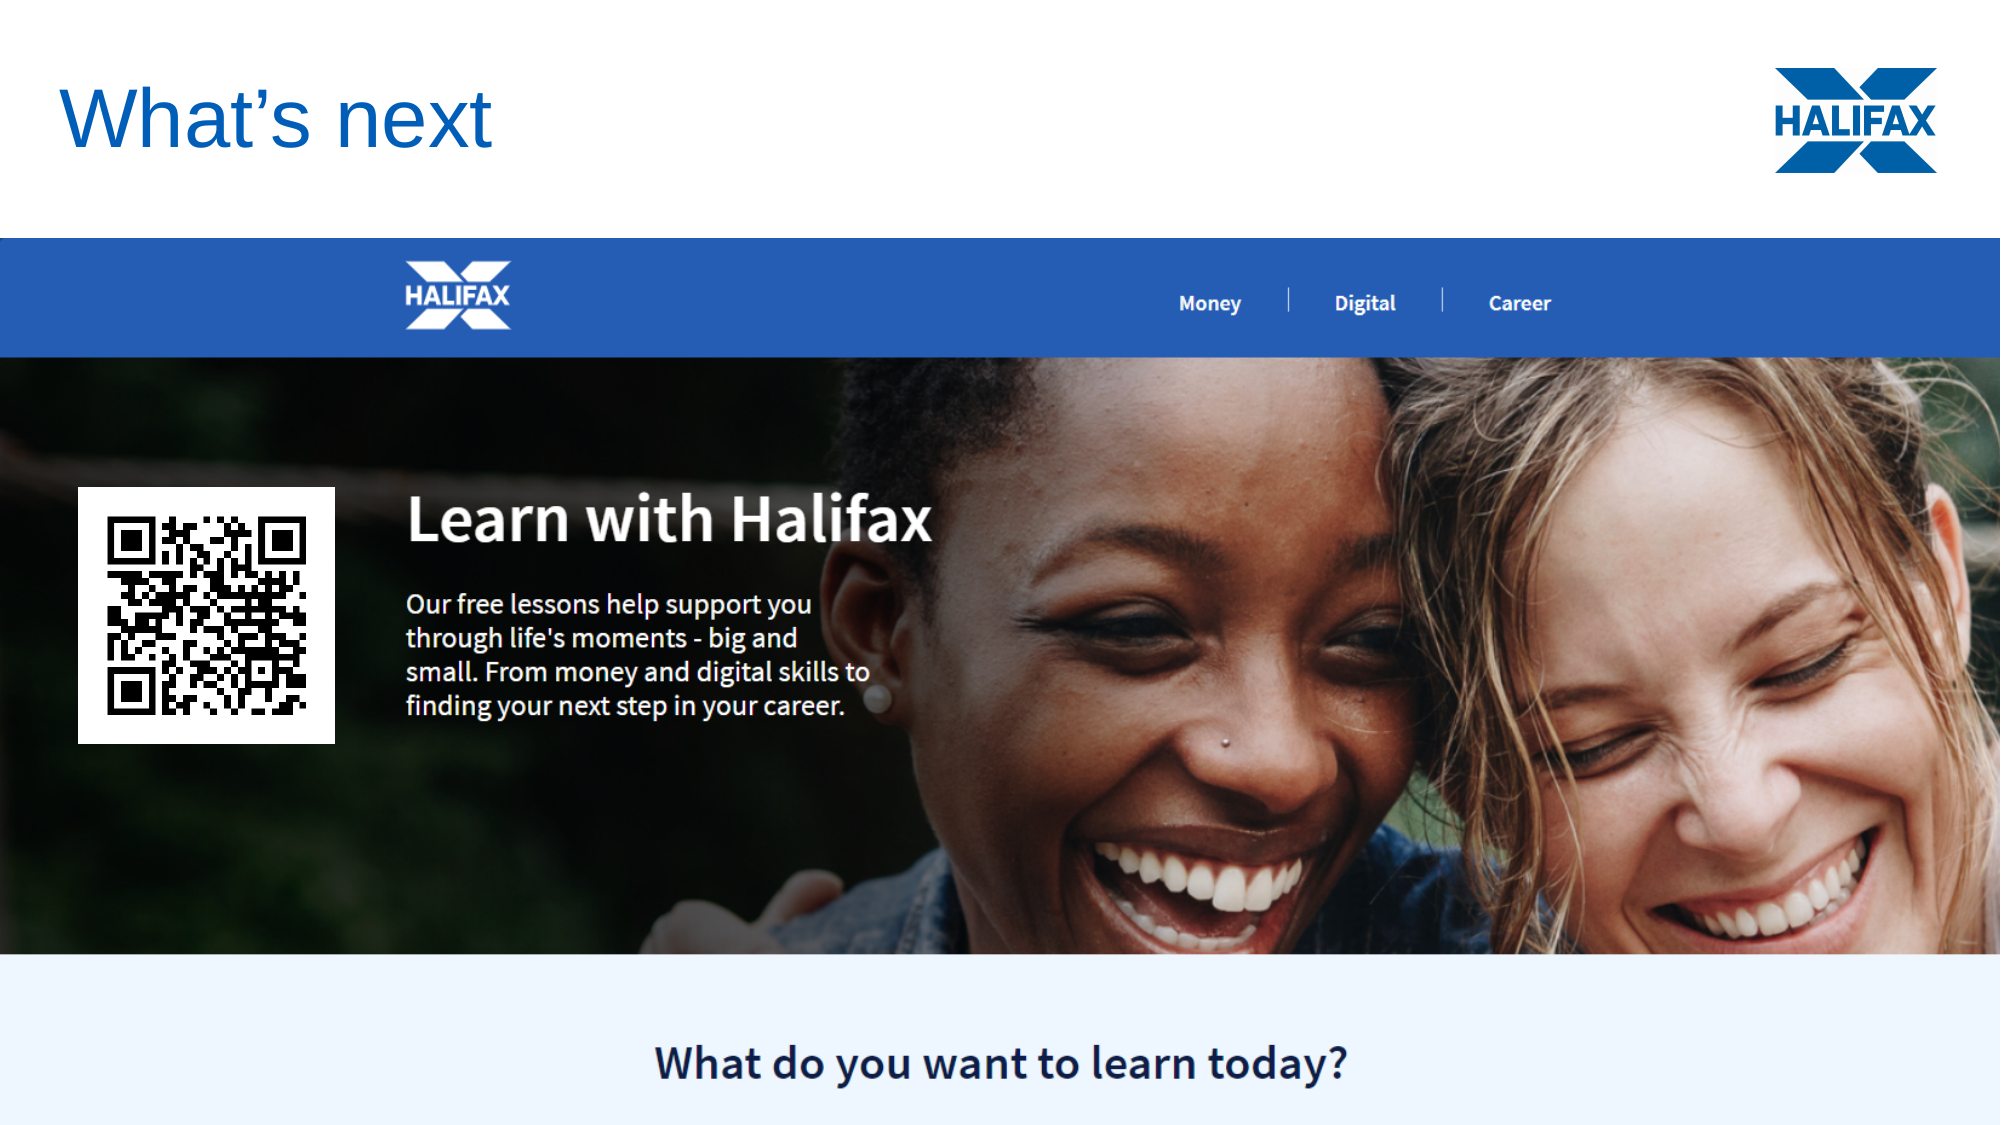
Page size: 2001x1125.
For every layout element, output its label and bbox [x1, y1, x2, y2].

picture [1775, 68, 1937, 173]
picture [0, 238, 2000, 1125]
